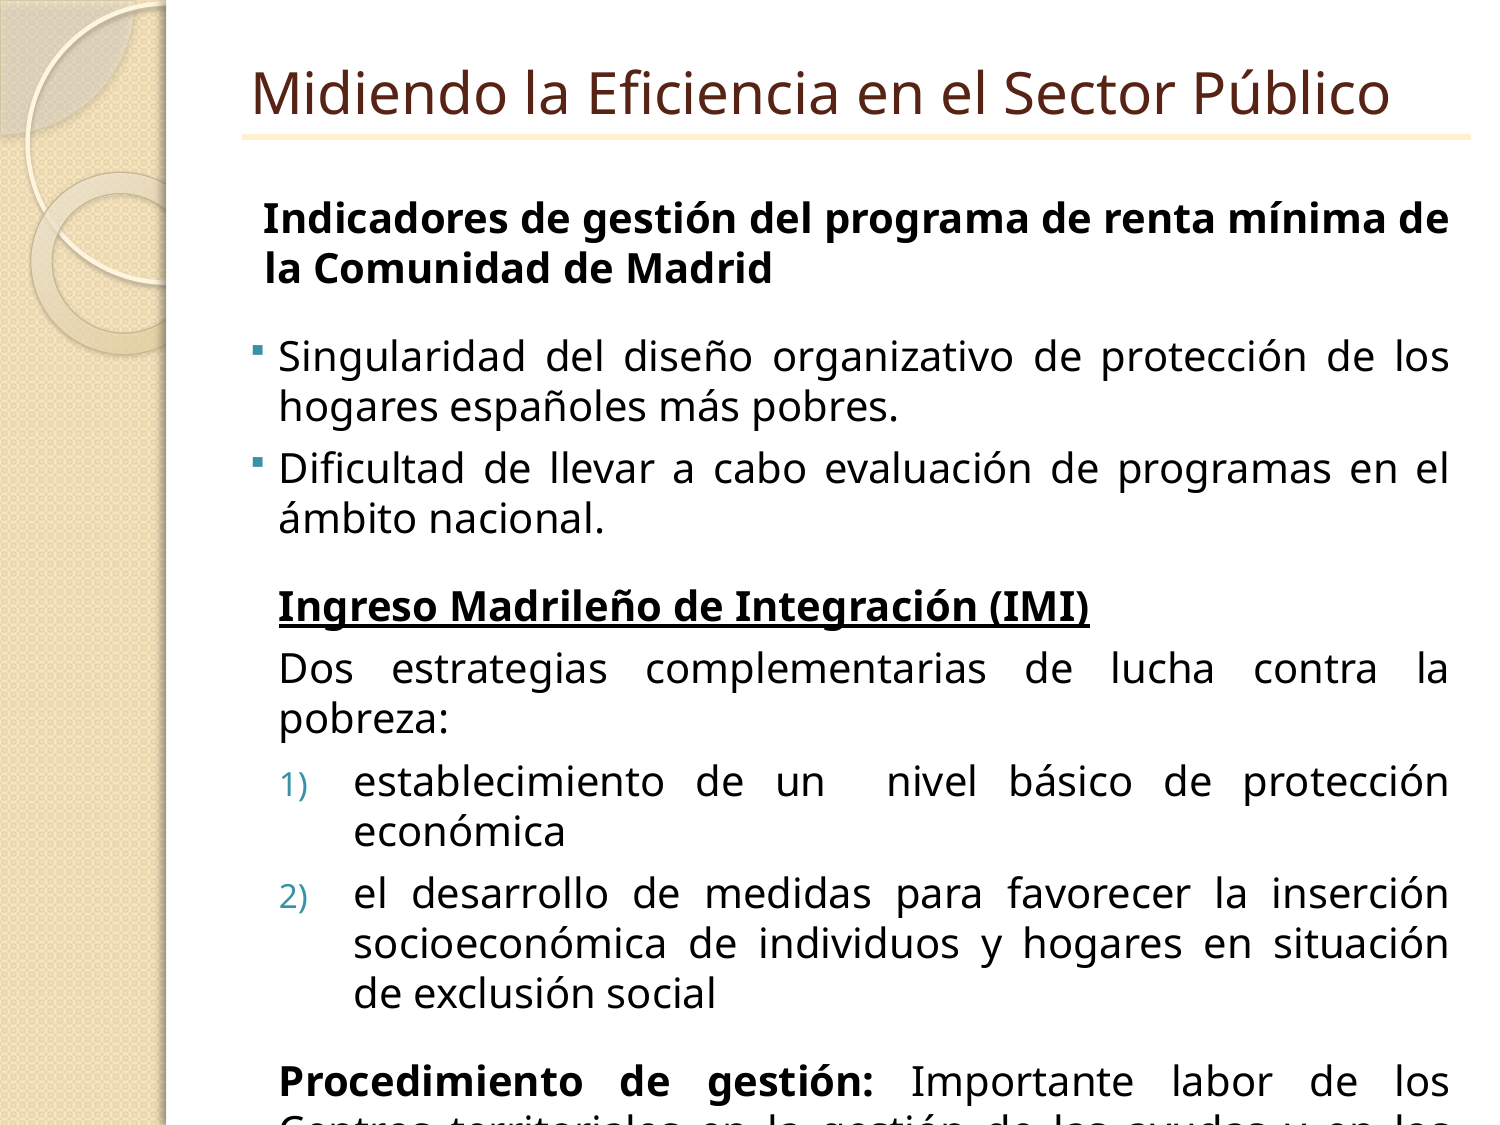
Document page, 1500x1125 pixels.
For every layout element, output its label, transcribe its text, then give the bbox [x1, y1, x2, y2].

list Indicadores de gestión del programa de renta mínima de la Comunidad de Madrid Singularidad del diseño organizativo de protección de los hogares españoles más pobres. Dificultad de llevar a cabo evaluación de programas en el ámbito nacional. Ingreso Madrileño de Integración (IMI) Dos estrategias complementarias de lucha contra la pobreza: establecimiento de un nivel básico de protección económica el desarrollo de medidas para favorecer la inserción socioeconómica de individuos y hogares en situación de exclusión social Procedimiento de gestión: Importante labor de los Centros territoriales en la gestión de las ayudas y en los programas de inserción [235, 184, 1466, 1018]
title Midiendo la Eficiencia en el Sector Público [235, 45, 1466, 138]
